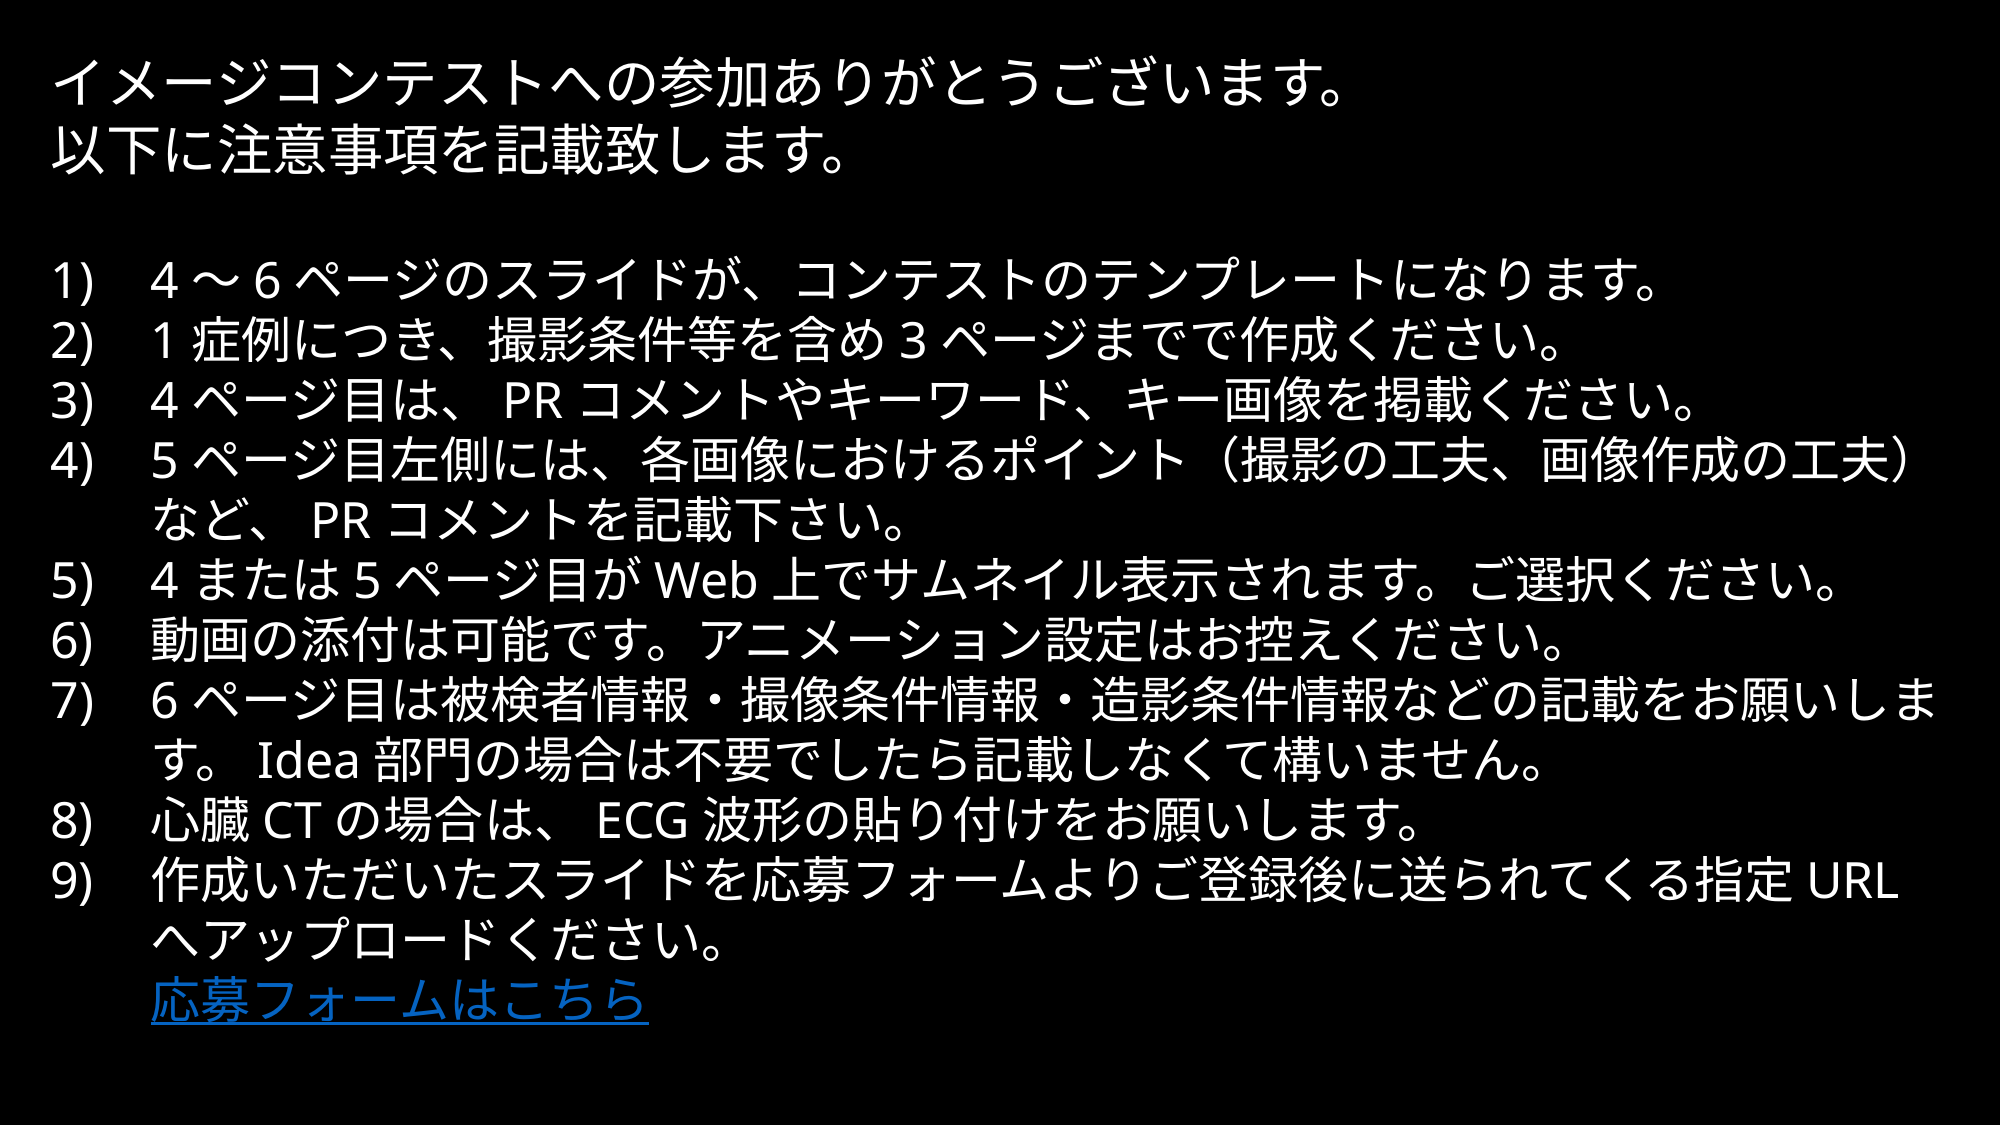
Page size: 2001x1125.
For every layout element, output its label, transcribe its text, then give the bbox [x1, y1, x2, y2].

text_box イメージコンテストへの参加ありがとうございます。 以下に注意事項を記載致します。 4～6ページのスライドが、コンテストのテンプレートになります。 1症例につき、撮影条件等を含め3ページまでで作成ください。 4ページ目は、PRコメントやキーワード、キー画像を掲載ください。 5ページ目左側には、各画像におけるポイント（撮影の工夫、画像作成の工夫）など、PRコメントを記載下さい。 4または5ページ目がWeb上でサムネイル表示されます。ご選択ください。 動画の添付は可能です。アニメーション設定はお控えください。 6ページ目は被検者情報・撮像条件情報・造影条件情報などの記載をお願いします。Idea部門の場合は不要でしたら記載しなくて構いません。 心臓CTの場合は、ECG波形の貼り付けをお願いします。 作成いただいたスライドを応募フォームよりご登録後に送られてくる指定URLへアップロードください。 応募フォームはこちら [36, 40, 1963, 1049]
